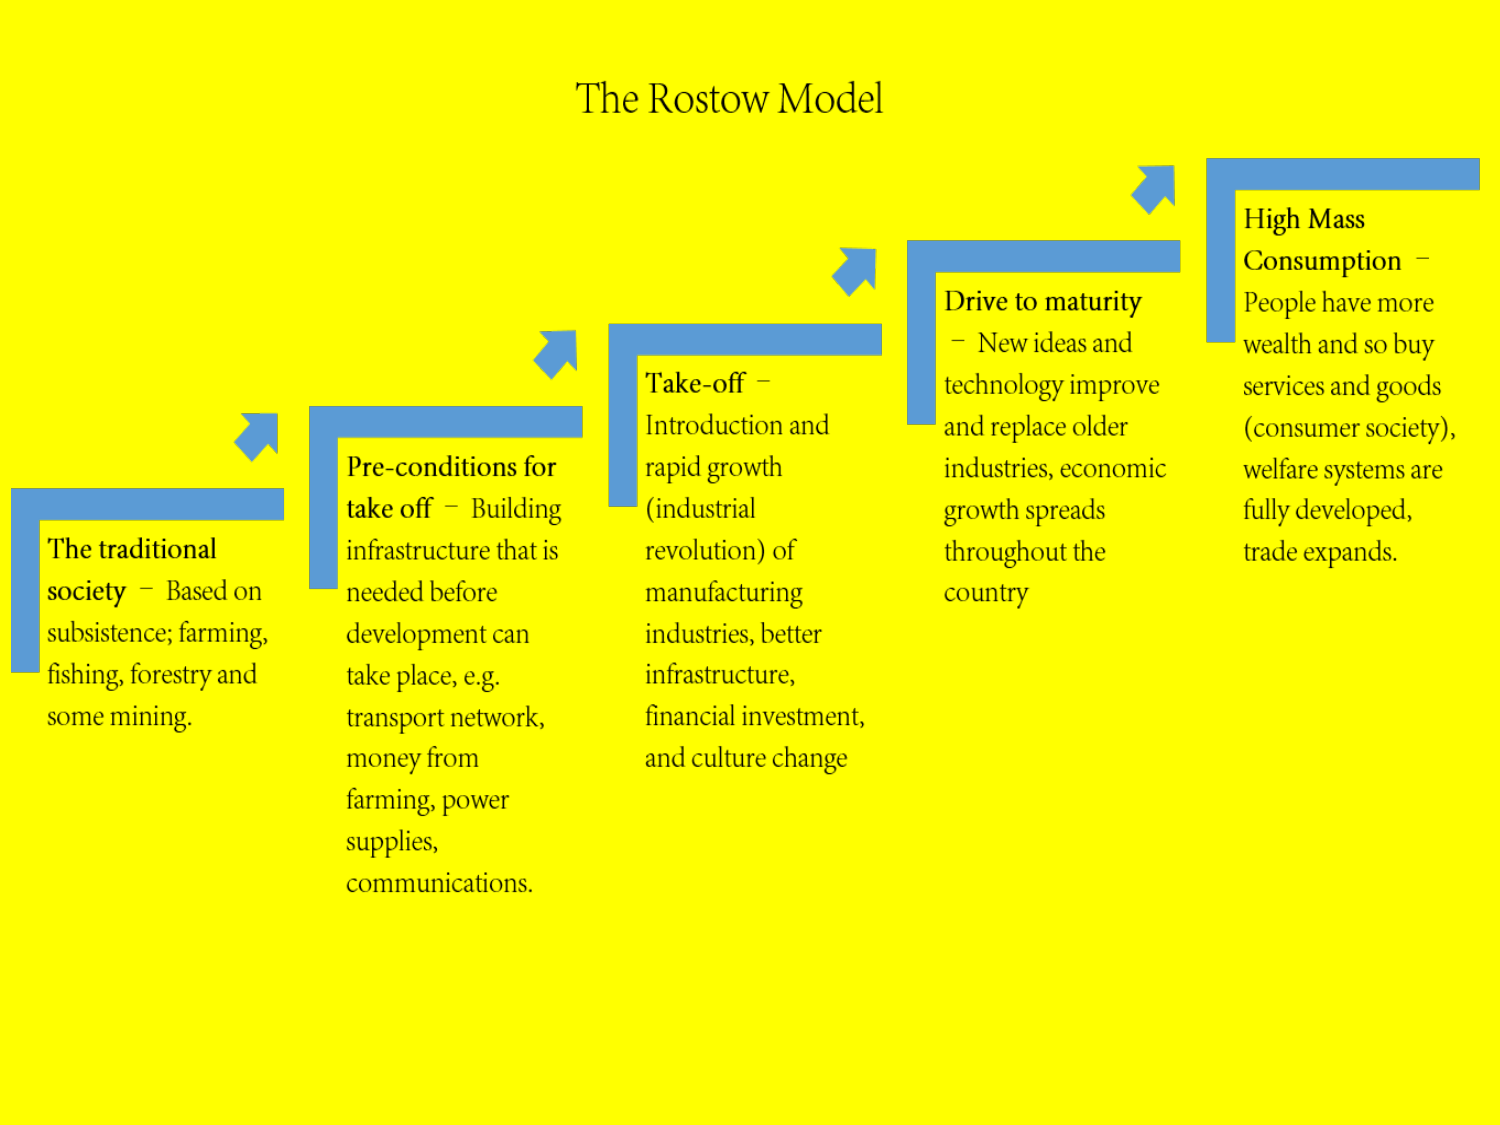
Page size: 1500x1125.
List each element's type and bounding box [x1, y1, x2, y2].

picture [11, 54, 1483, 929]
